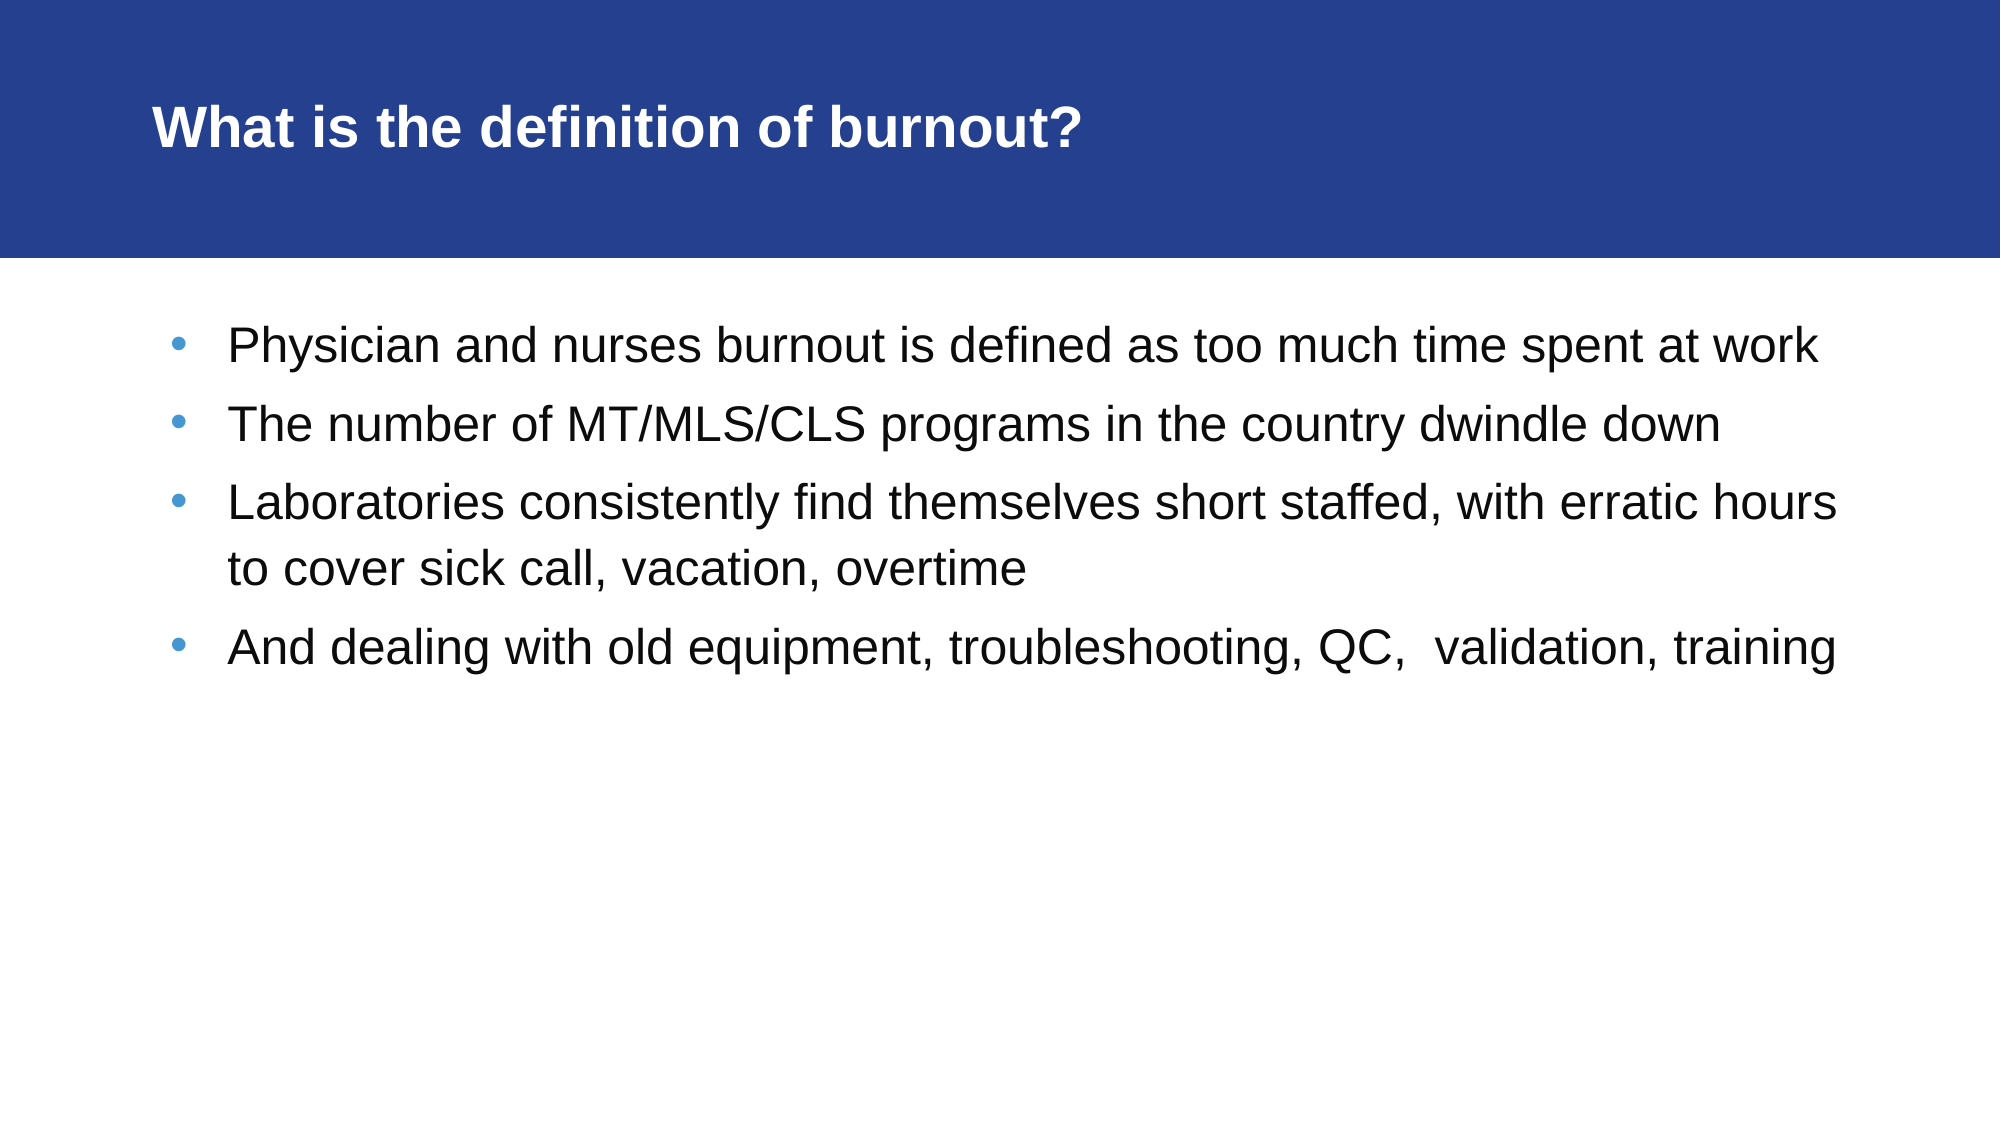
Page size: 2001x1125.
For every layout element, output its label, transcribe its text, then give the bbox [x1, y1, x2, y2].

title What is the definition of burnout? [137, 20, 1863, 238]
list Physician and nurses burnout is defined as too much time spent at work The number of MT/MLS/CLS programs in the country dwindle down Laboratories consistently find themselves short staffed, with erratic hours to cover sick call, vacation, overtime And dealing with old equipment, troubleshooting, QC, validation, training [137, 299, 1863, 1025]
